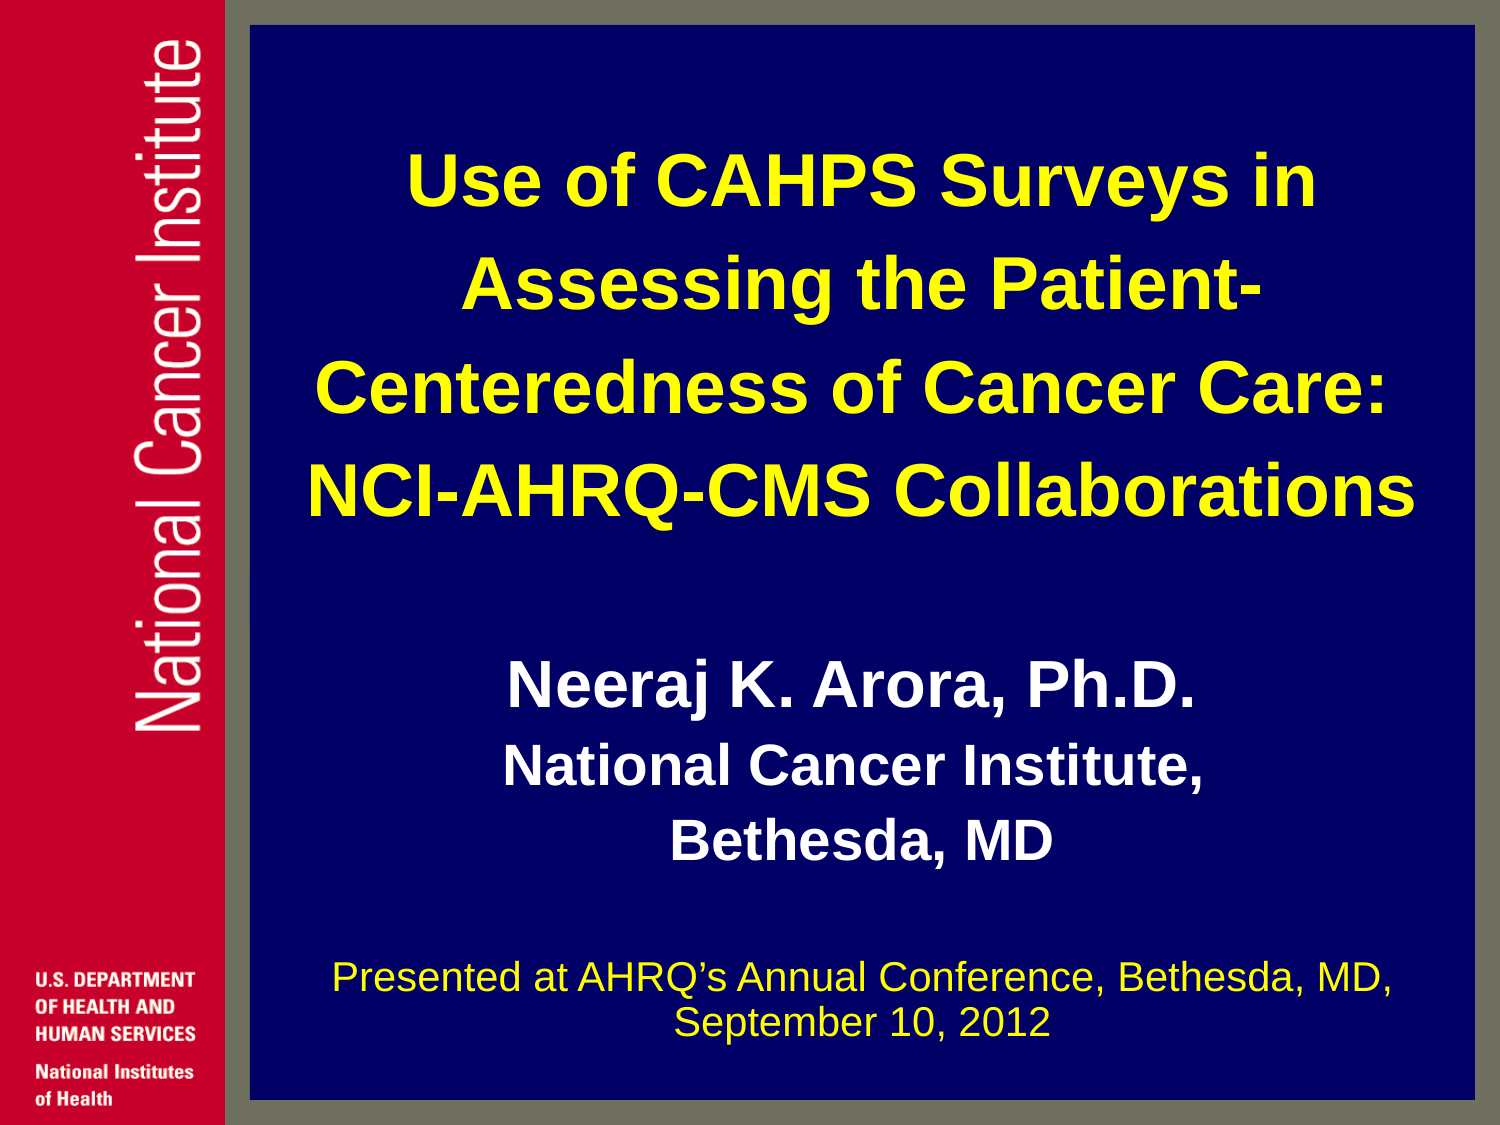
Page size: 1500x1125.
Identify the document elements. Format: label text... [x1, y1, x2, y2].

text_box [226, 0, 1500, 1125]
subtitle Neeraj K. Arora, Ph.D. National Cancer Institute, Bethesda, MD Presented at AHRQ’s Annual Conference, Bethesda, MD, September 10, 2012 [249, 575, 1475, 1100]
picture [0, 0, 226, 1125]
title Use of CAHPS Surveys in Assessing the Patient-Centeredness of Cancer Care: NCI-AHRQ-CMS Collaborations [249, 24, 1475, 575]
